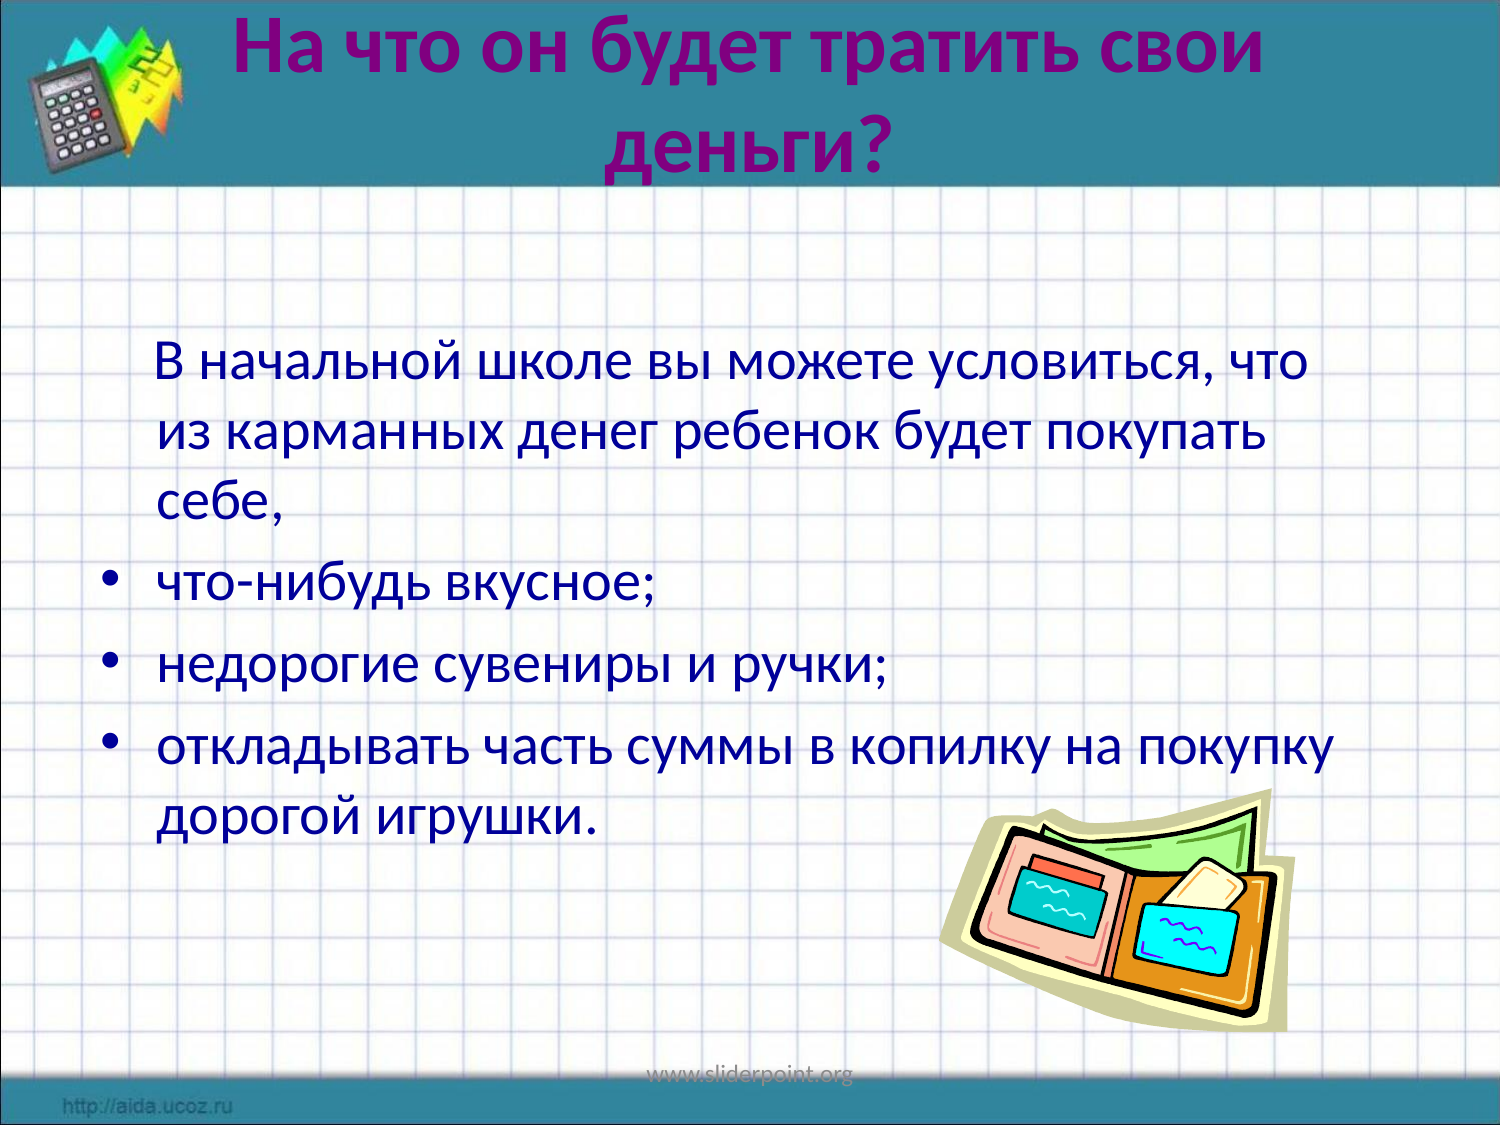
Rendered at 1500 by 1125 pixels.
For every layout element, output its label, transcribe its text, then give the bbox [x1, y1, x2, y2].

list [937, 783, 1301, 1038]
title На что он будет тратить свои деньги? [74, 44, 1426, 233]
footer www.sliderpoint.org [512, 1042, 988, 1103]
list В начальной школе вы можете условиться, что из карманных денег ребенок будет покупать себе, что-нибудь вкусное; недорогие сувениры и ручки; откладывать часть суммы в копилку на покупку дорогой игрушки. [84, 313, 1385, 1015]
picture [0, 0, 1500, 1125]
